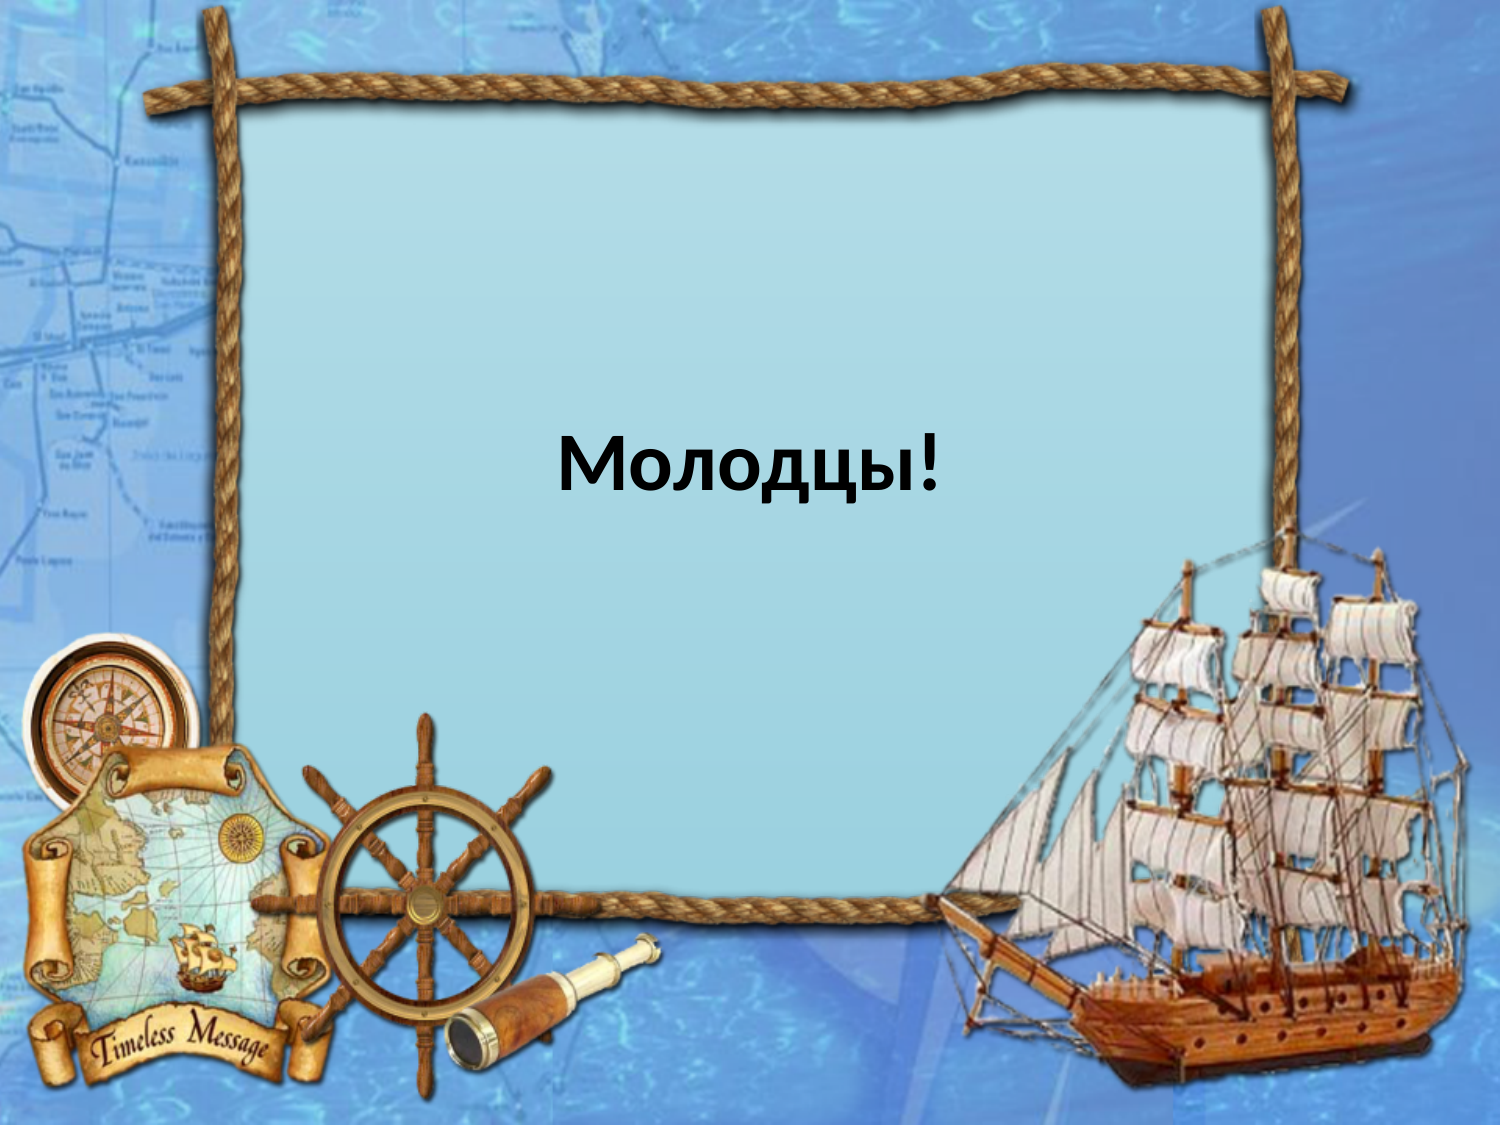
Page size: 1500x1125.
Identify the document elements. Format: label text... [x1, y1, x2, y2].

picture [0, 0, 1500, 1125]
title Молодцы! [112, 349, 1388, 591]
